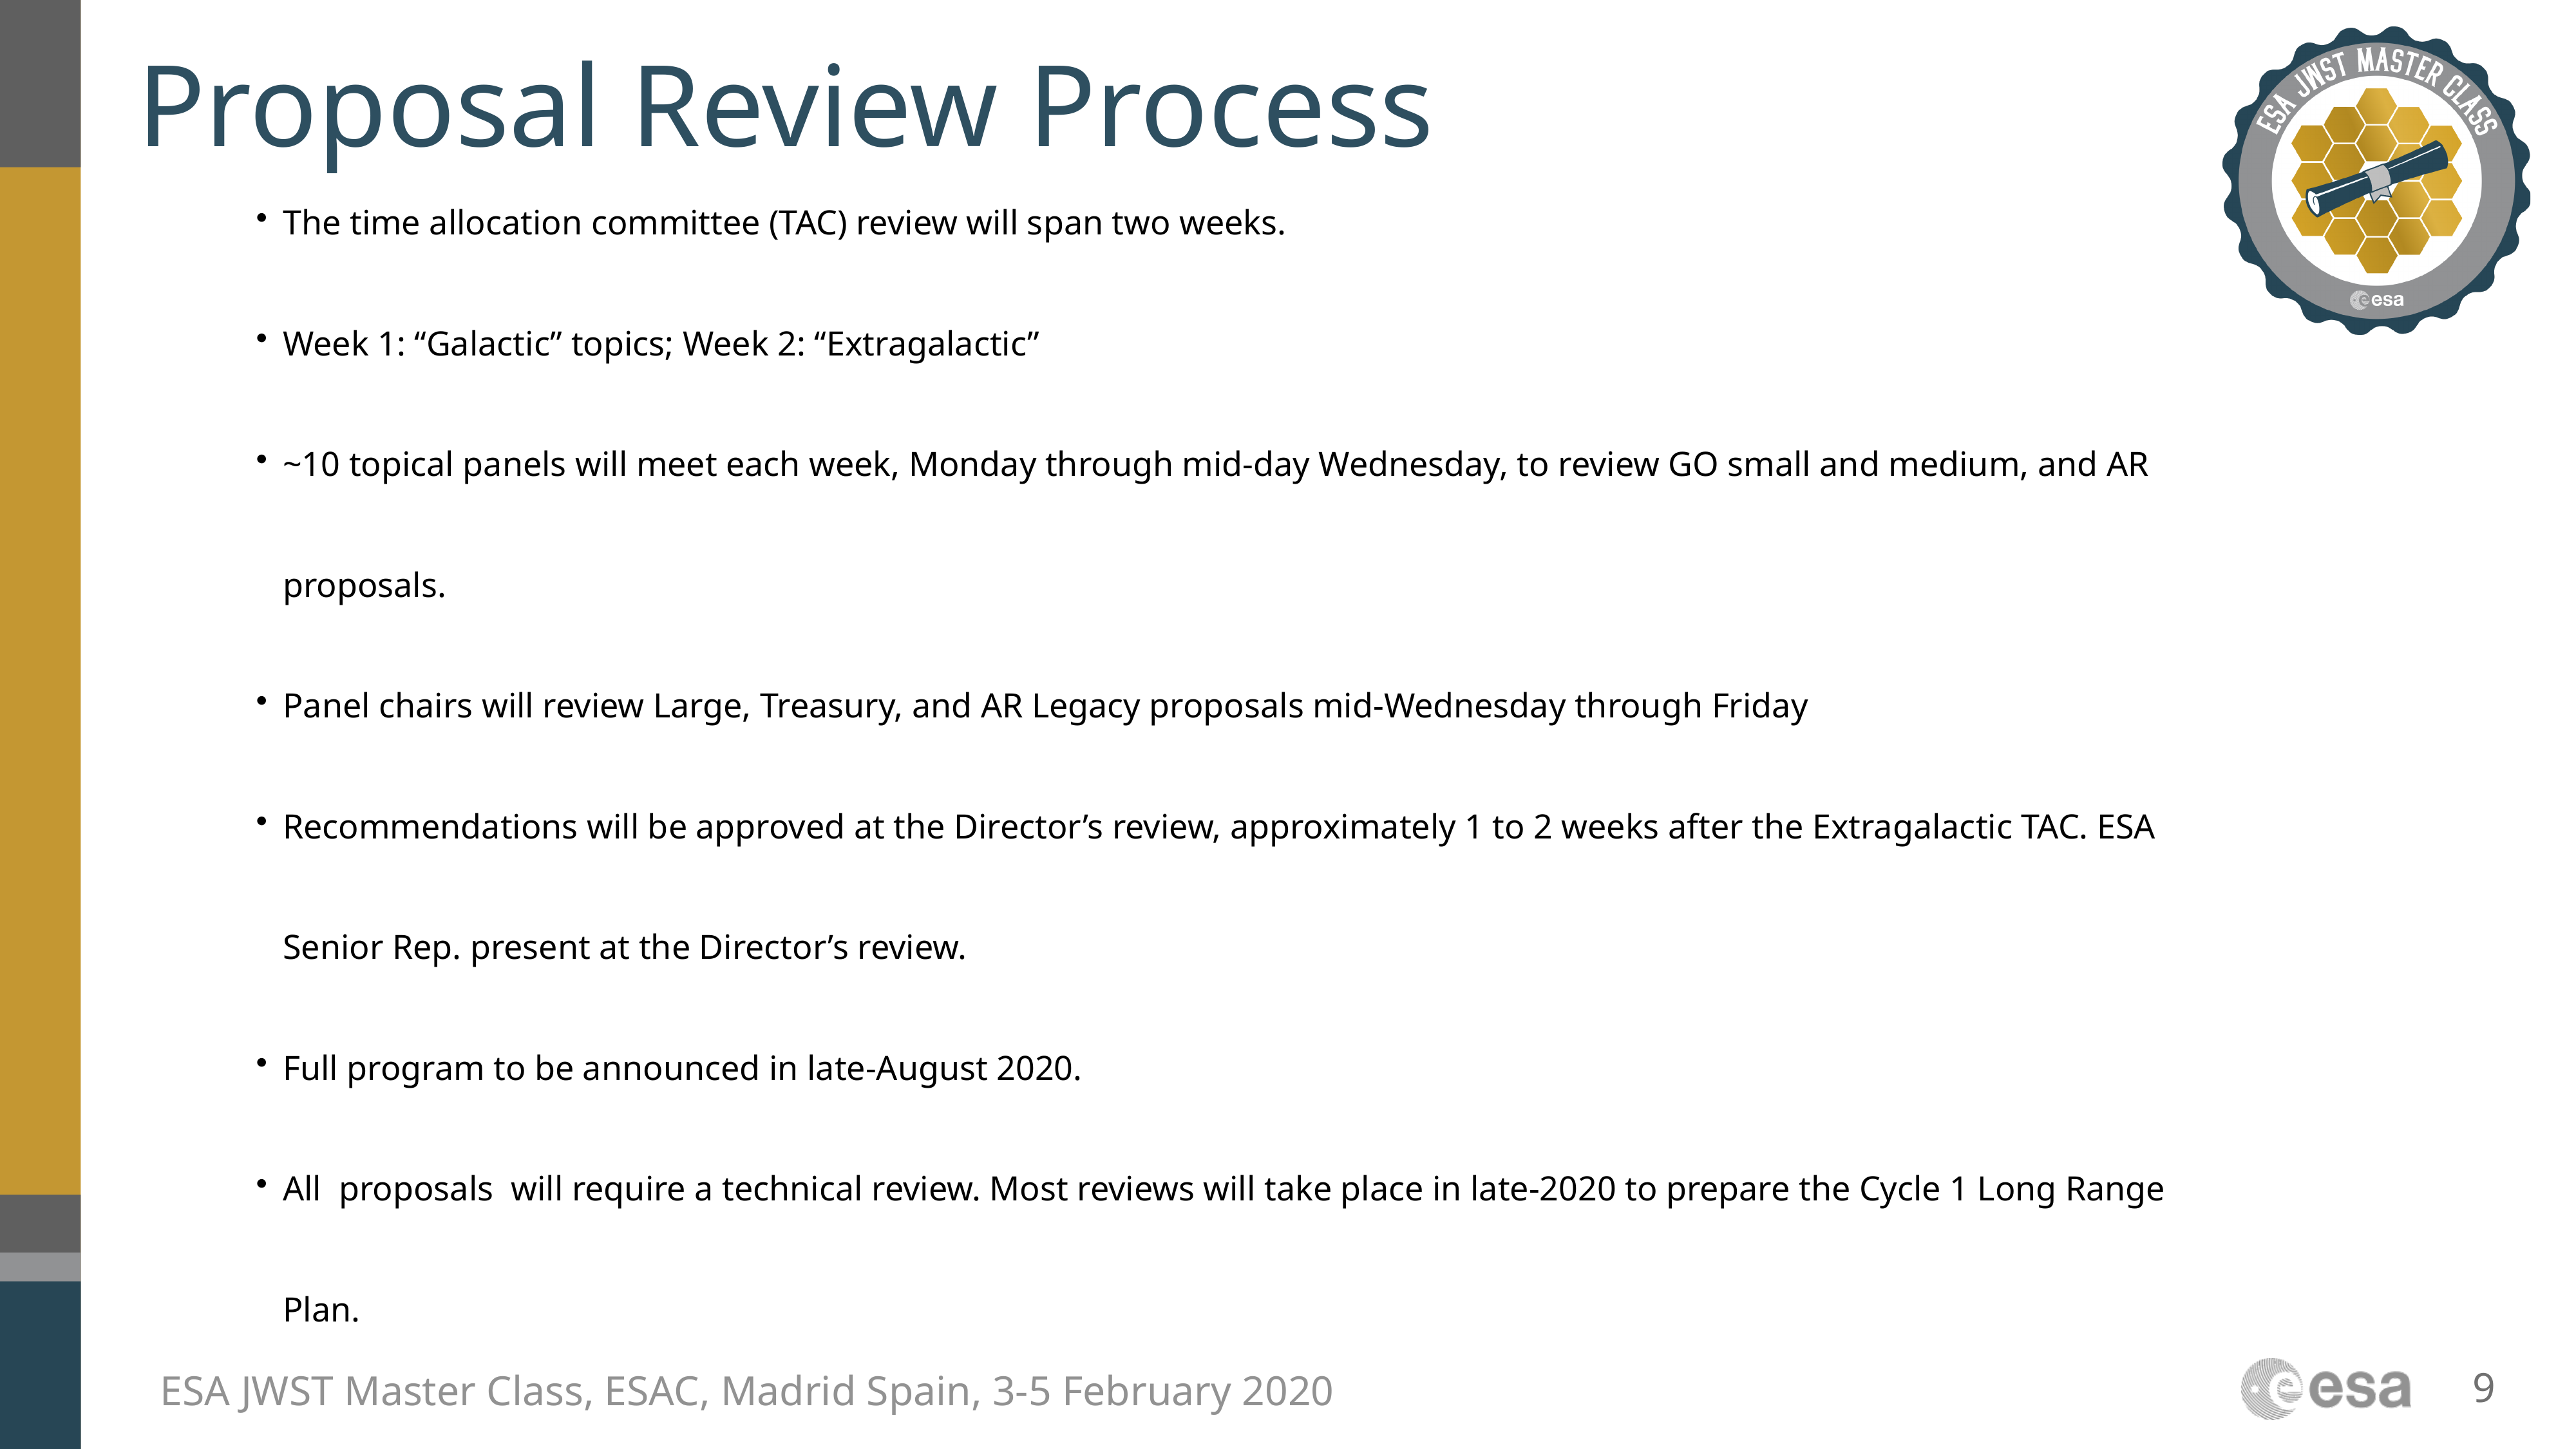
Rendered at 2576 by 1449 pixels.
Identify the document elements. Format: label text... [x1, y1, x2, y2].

title Proposal Review Process [131, 17, 2172, 186]
picture [2222, 26, 2531, 335]
slide_number 9 [2465, 1356, 2503, 1423]
text_box The time allocation committee (TAC) review will span two weeks. Week 1: “Galactic” topics; Week 2: “Extragalactic” ~10 topical panels will meet each week, Monday through mid-day Wednesday, to review GO small and medium, and AR proposals. Panel chairs will review Large, Treasury, and AR Legacy proposals mid-Wednesday through Friday Recommendations will be approved at the Director’s review, approximately 1 to 2 weeks after the Extragalactic TAC. ESA Senior Rep. present at the Director’s review. Full program to be announced in late-August 2020. All proposals will require a technical review. Most reviews will take place in late-2020 to prepare the Cycle 1 Long Range Plan. [251, 115, 2224, 1334]
picture [2241, 1358, 2411, 1420]
